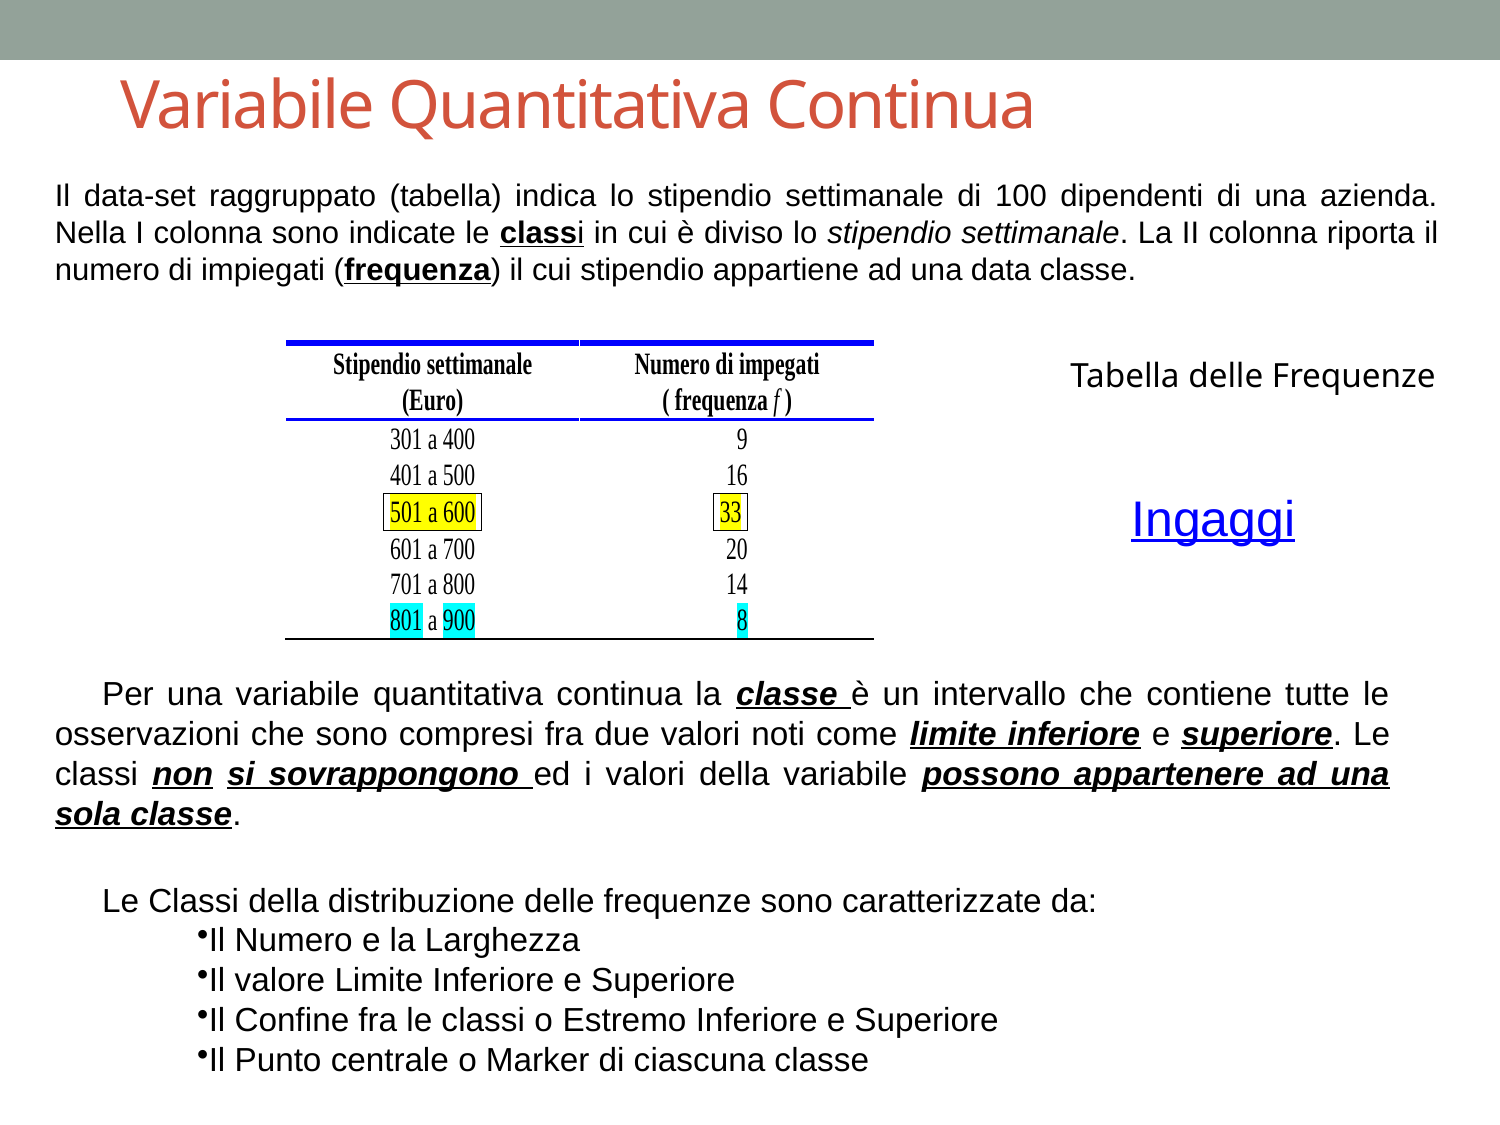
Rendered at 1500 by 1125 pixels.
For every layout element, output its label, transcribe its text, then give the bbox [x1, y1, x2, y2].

picture [144, 340, 1031, 676]
text_box Le Classi della distribuzione delle frequenze sono caratterizzate da: Il Numero e la Larghezza Il valore Limite Inferiore e Superiore Il Confine fra le classi o Estremo Inferiore e Superiore Il Punto centrale o Marker di ciascuna classe [87, 871, 1452, 1086]
text_box Per una variabile quantitativa continua la classe è un intervallo che contiene tutte le osservazioni che sono compresi fra due valori noti come limite inferiore e superiore. Le classi non si sovrappongono ed i valori della variabile possono appartenere ad una sola classe. [39, 664, 1405, 839]
title Variabile Quantitativa Continua [105, 29, 1381, 168]
list Il data-set raggruppato (tabella) indica lo stipendio settimanale di 100 dipendenti di una azienda. Nella I colonna sono indicate le classi in cui è diviso lo stipendio settimanale. La II colonna riporta il numero di impiegati (frequenza) il cui stipendio appartiene ad una data classe. [39, 168, 1454, 324]
text_box Ingaggi [1116, 478, 1418, 554]
text_box Tabella delle Frequenze [1055, 346, 1457, 402]
